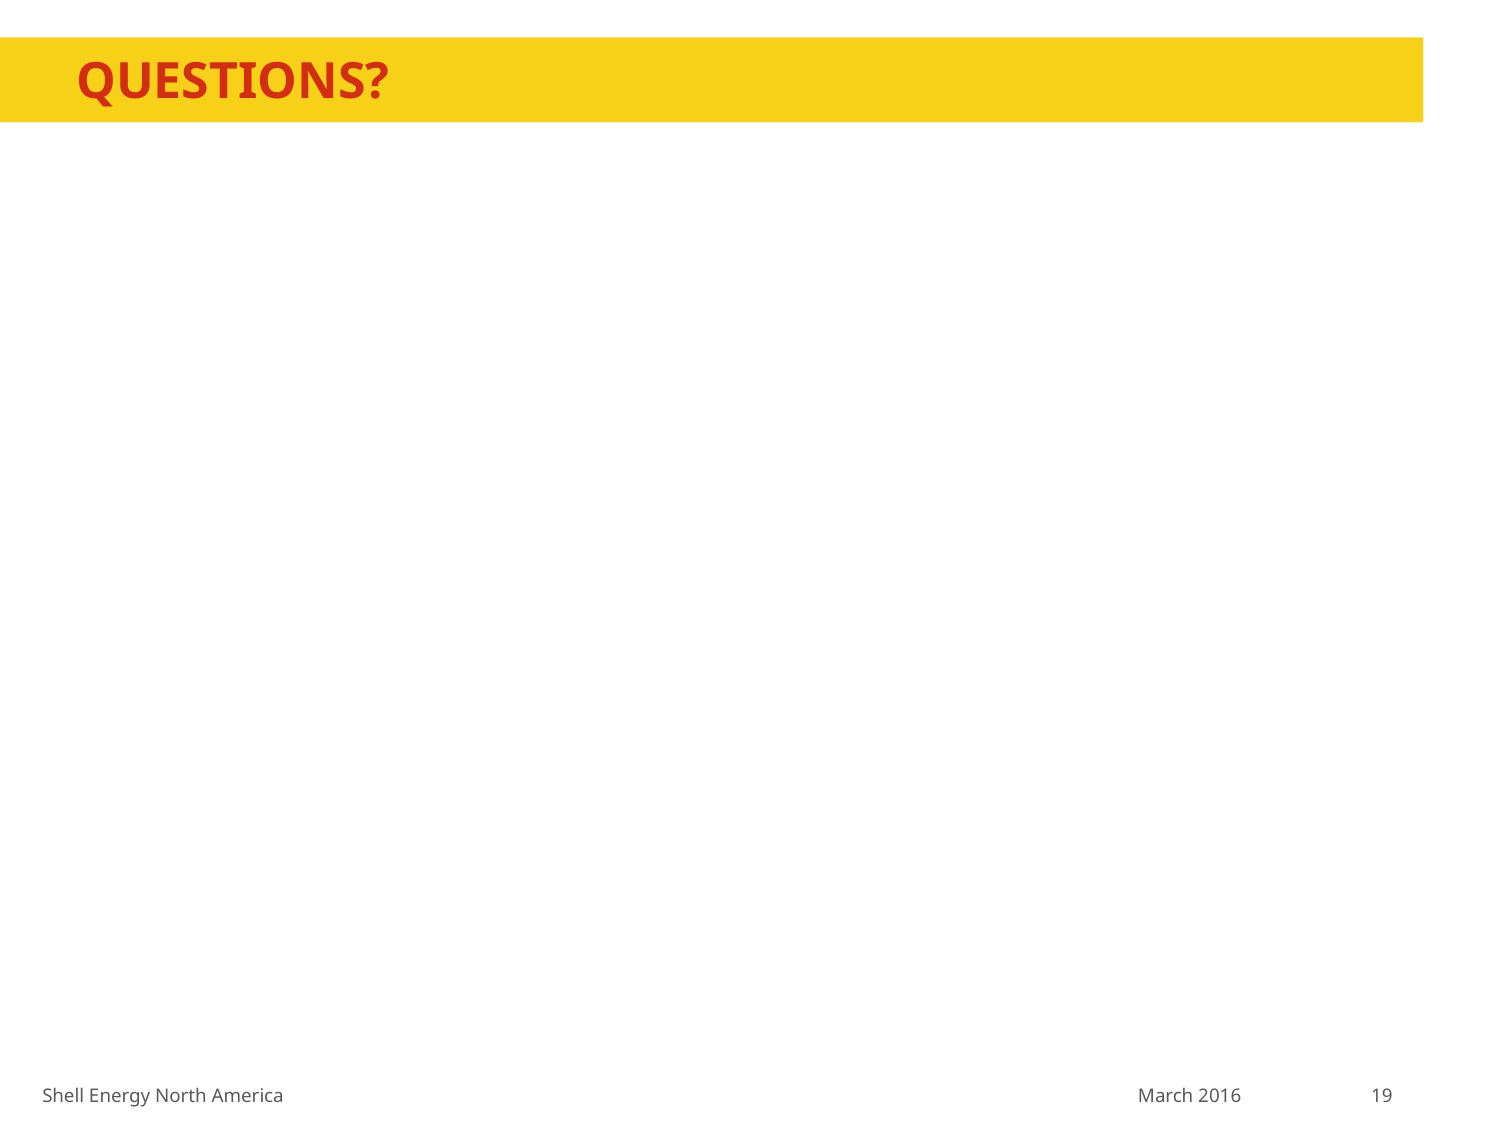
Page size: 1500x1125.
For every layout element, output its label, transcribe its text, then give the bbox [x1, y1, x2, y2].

title Questions? [76, 48, 1412, 118]
text_box Shell Energy North America March 2016 19 [42, 1080, 1461, 1124]
